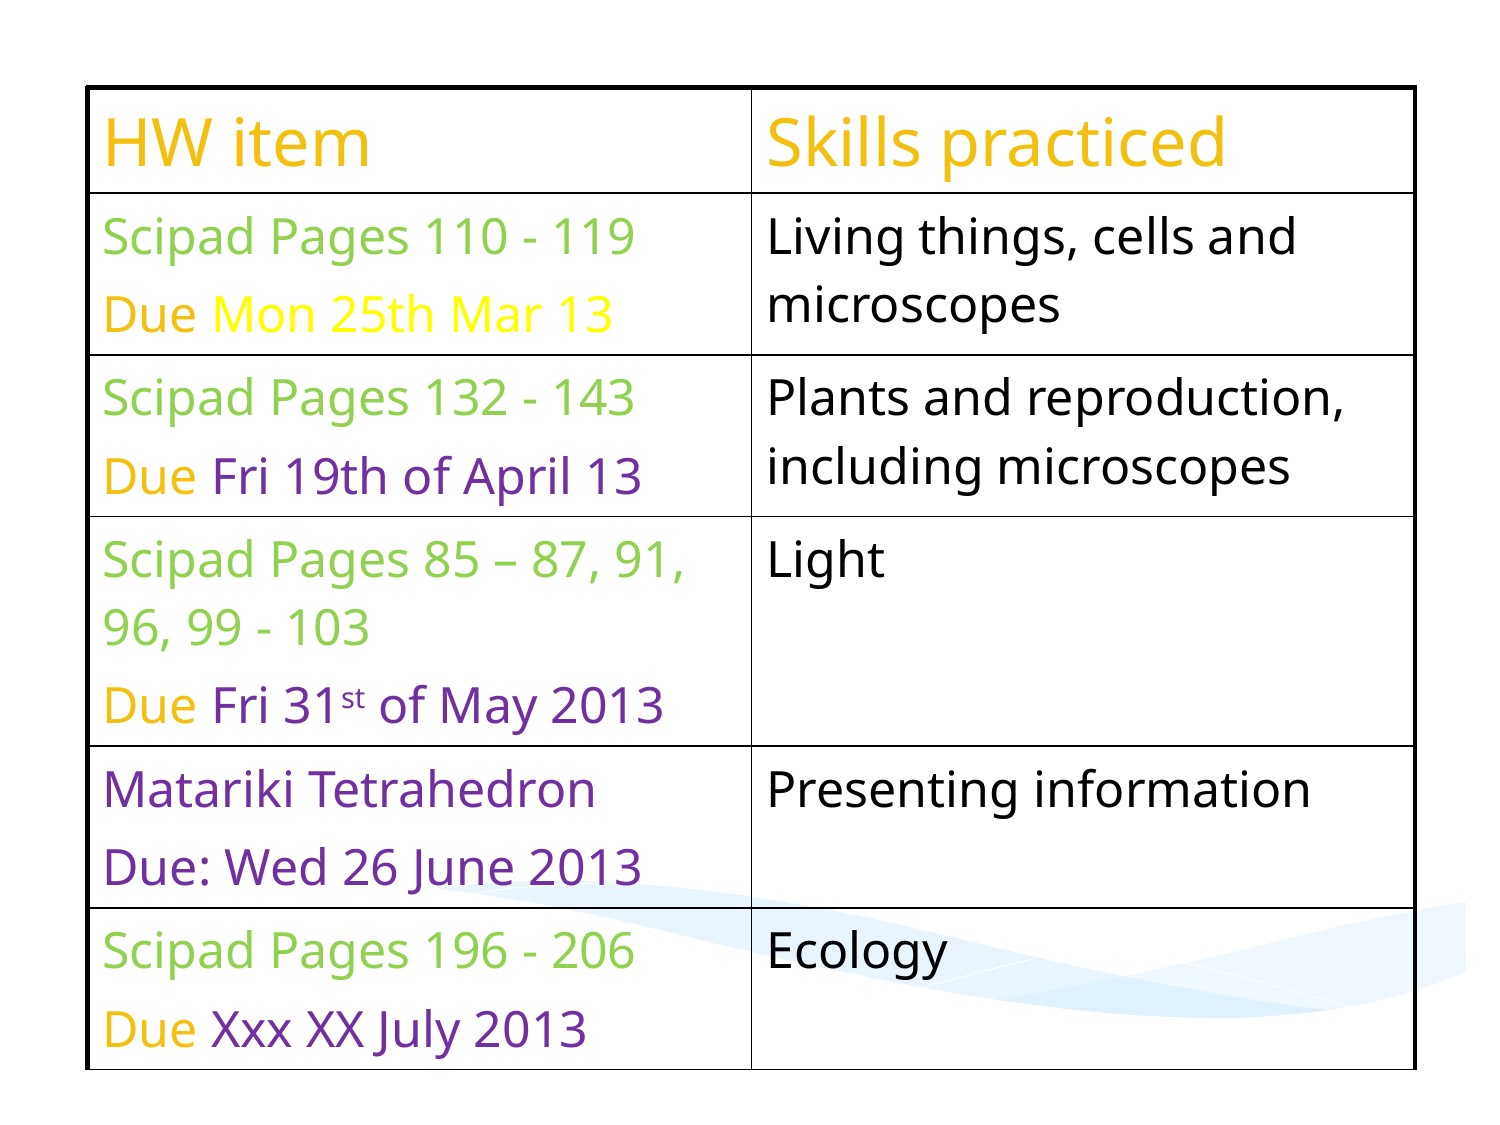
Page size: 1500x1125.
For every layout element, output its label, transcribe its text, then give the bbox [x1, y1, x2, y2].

table_cell Light [752, 517, 1413, 745]
table_cell Presenting information [752, 747, 1413, 907]
table_cell Living things, cells and microscopes [752, 194, 1413, 354]
table_cell Matariki Tetrahedron Due: Wed 26 June 2013 [90, 747, 751, 907]
table_cell Scipad Pages 85 – 87, 91, 96, 99 - 103 Due Fri 31st of May 2013 [90, 517, 751, 745]
table_header Skills practiced [752, 90, 1413, 192]
table_cell Ecology [752, 909, 1413, 1069]
table_cell Scipad Pages 196 - 206 Due Xxx XX July 2013 [90, 909, 751, 1069]
table_header HW item [90, 90, 751, 192]
table_cell Scipad Pages 132 - 143 Due Fri 19th of April 13 [90, 356, 751, 516]
table_cell Scipad Pages 110 - 119 Due Mon 25th Mar 13 [90, 194, 751, 354]
table_cell Plants and reproduction, including microscopes [752, 356, 1413, 516]
